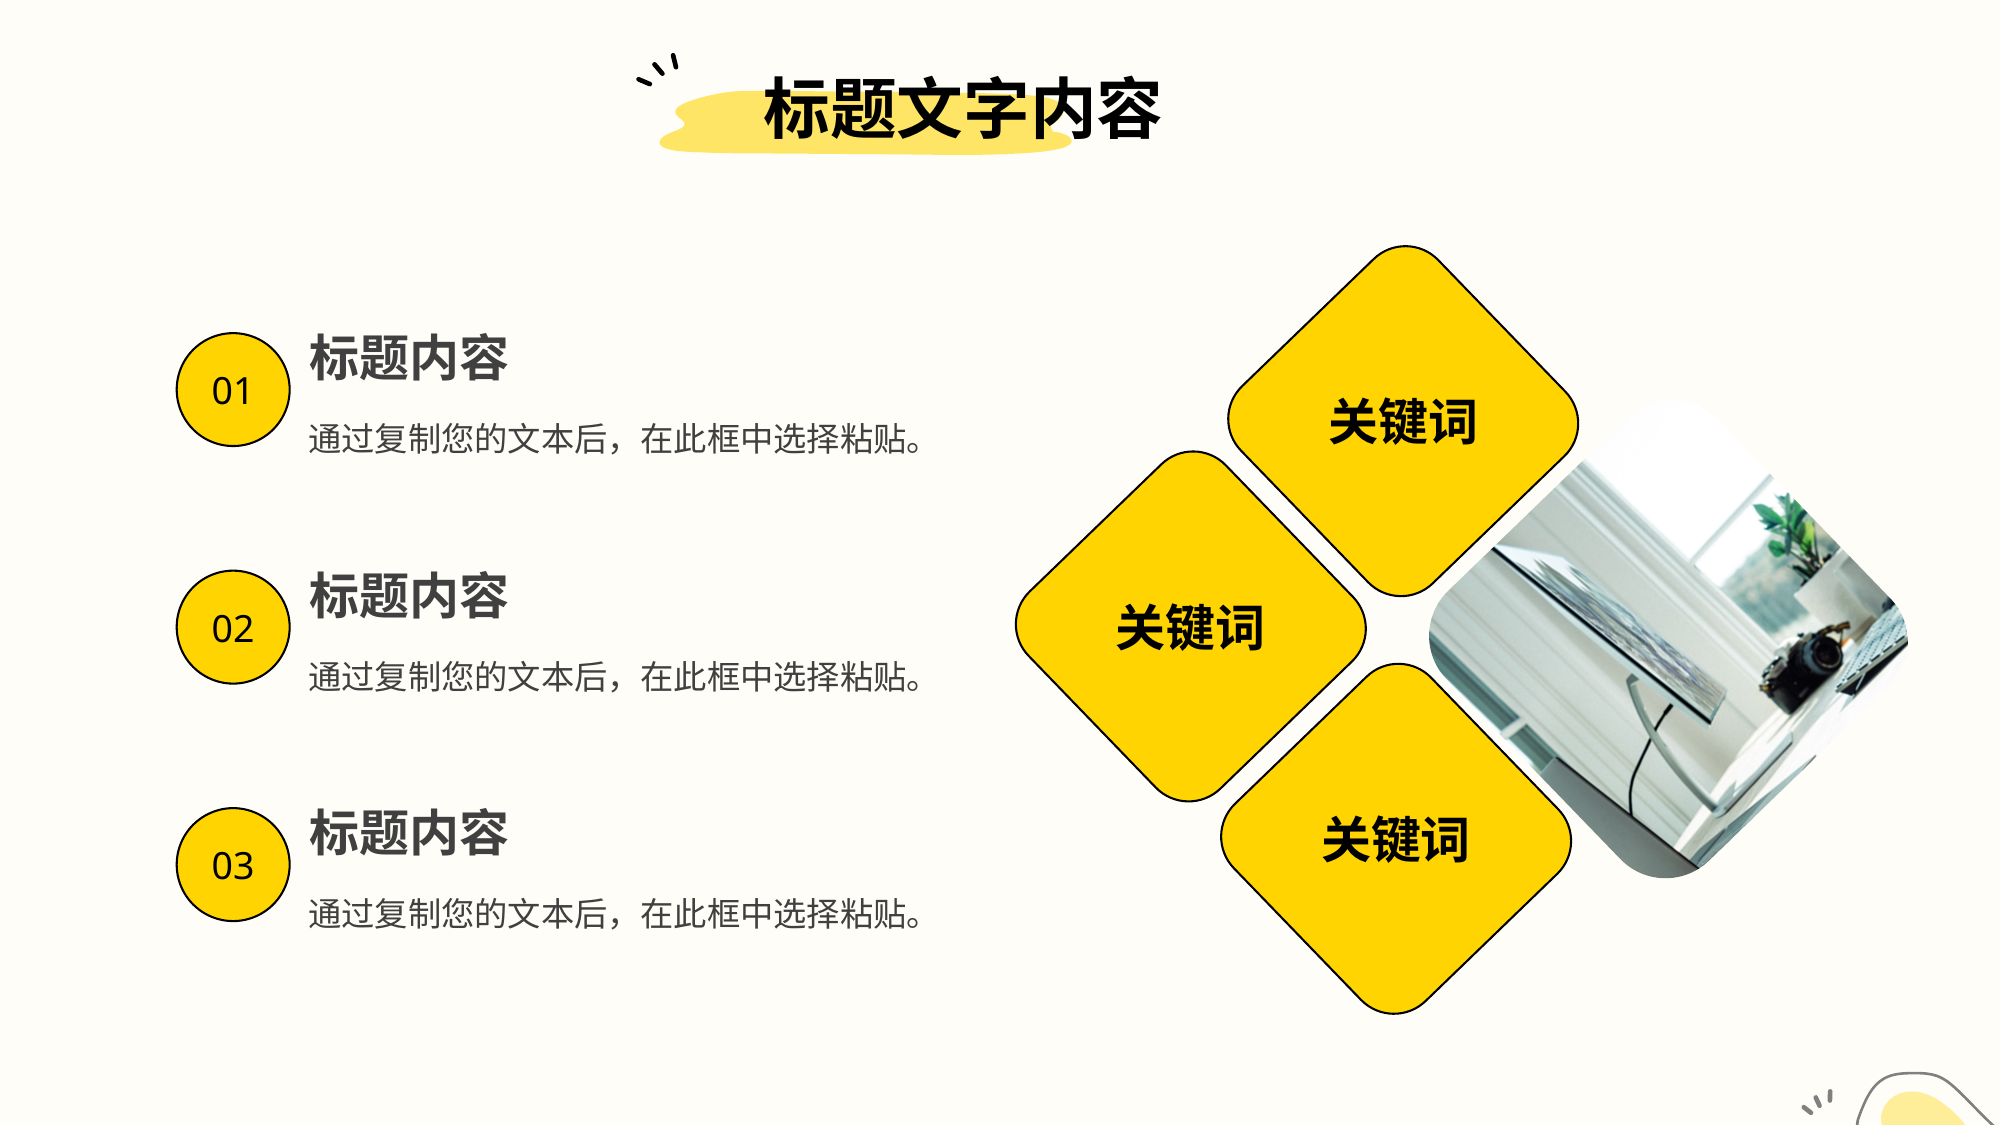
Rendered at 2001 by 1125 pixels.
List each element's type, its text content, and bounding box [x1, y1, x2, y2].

text_box 03 [175, 807, 291, 923]
text_box [665, 148, 1062, 155]
text_box 标题文字内容 [650, 67, 1277, 148]
text_box 02 [175, 569, 291, 685]
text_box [641, 54, 678, 83]
text_box [1014, 450, 1367, 803]
text_box [1220, 662, 1573, 1015]
text_box 01 [175, 332, 291, 448]
text_box 标题内容 [295, 794, 525, 866]
text_box 通过复制您的文本后，在此框中选择粘贴。 [293, 391, 933, 466]
text_box 通过复制您的文本后，在此框中选择粘贴。 [293, 866, 933, 941]
text_box 关键词 [1100, 588, 1281, 664]
text_box 标题内容 [295, 556, 525, 628]
text_box 通过复制您的文本后，在此框中选择粘贴。 [293, 628, 933, 704]
text_box [1227, 245, 1580, 598]
text_box 关键词 [1306, 801, 1486, 876]
text_box [1428, 398, 1909, 880]
text_box 标题内容 [295, 319, 525, 391]
text_box 关键词 [1313, 383, 1493, 459]
